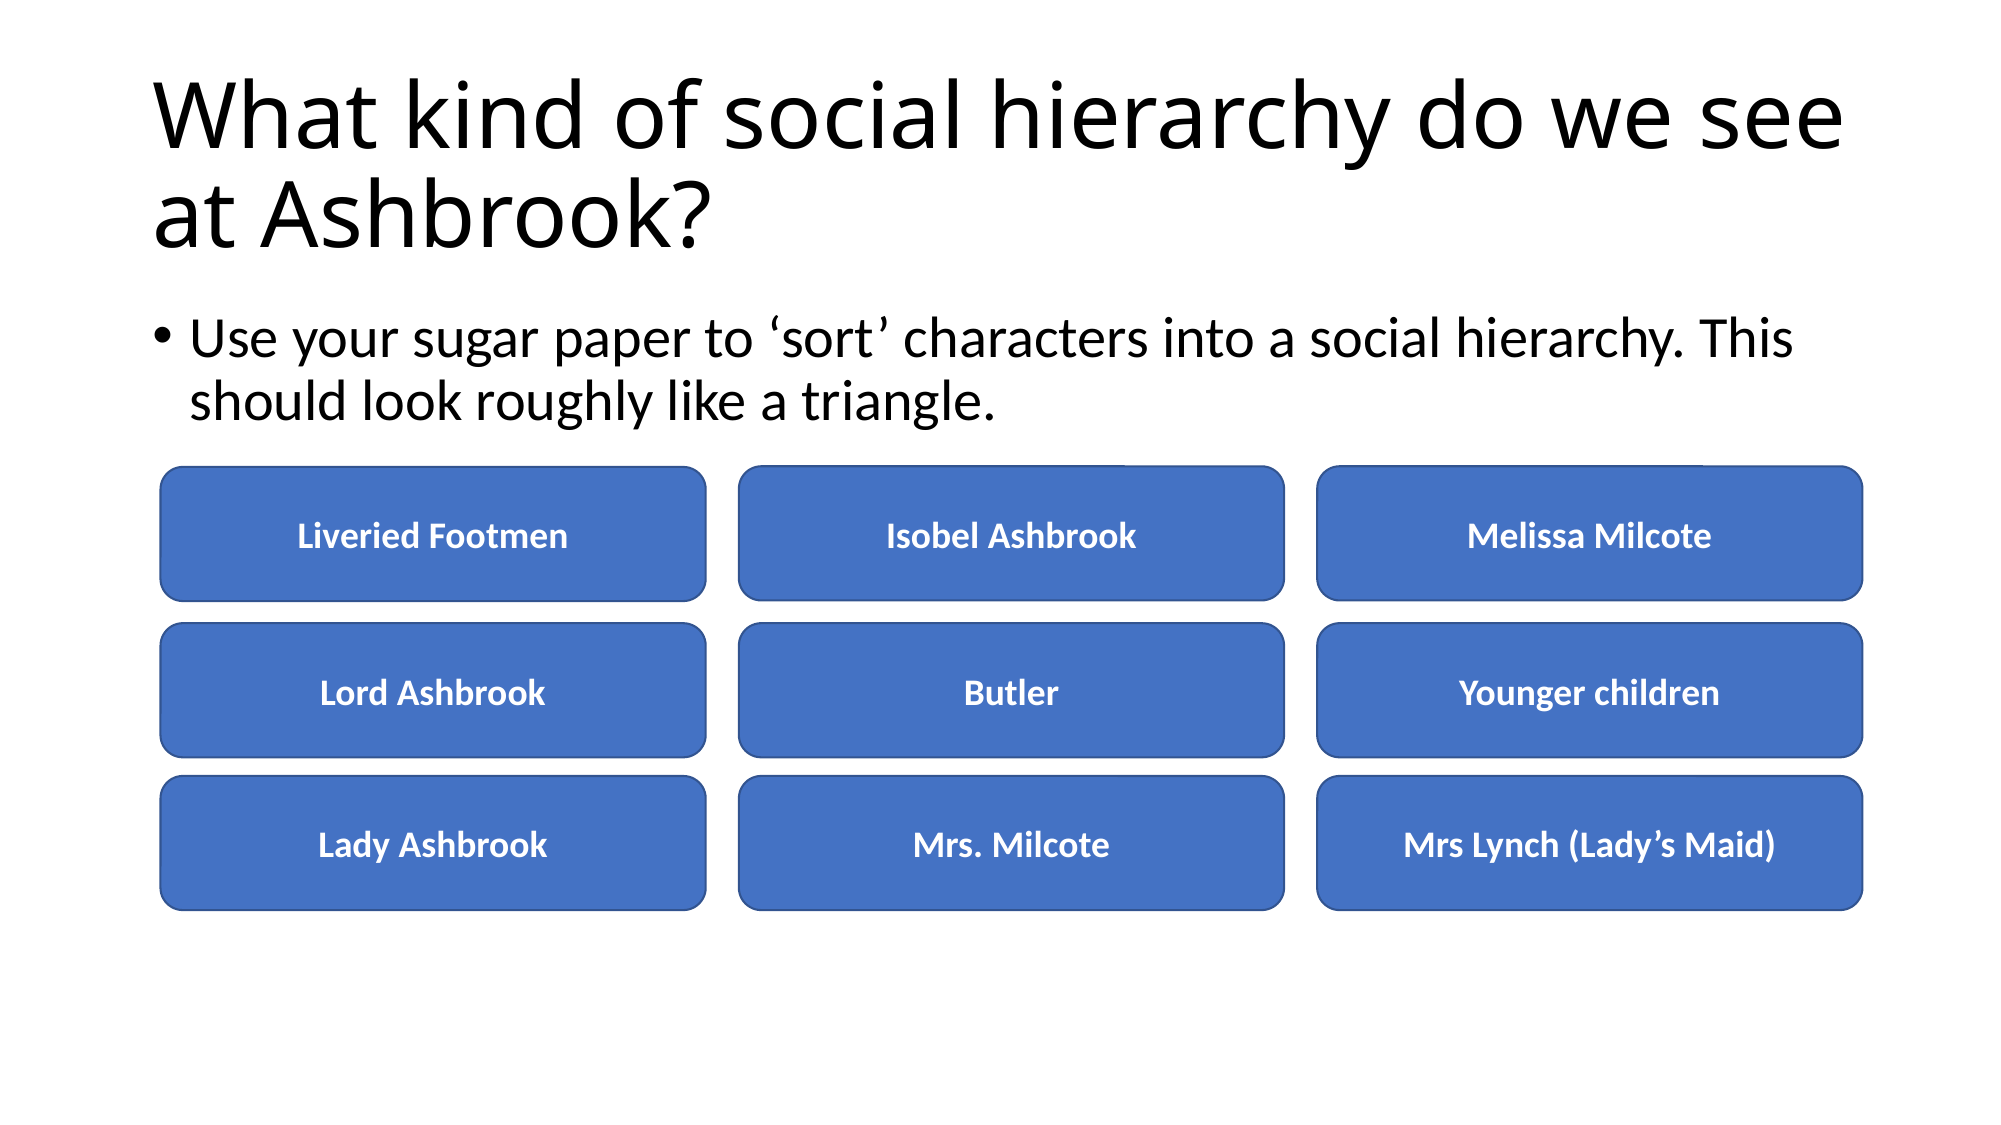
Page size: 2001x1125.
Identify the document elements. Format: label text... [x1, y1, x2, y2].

text_box Lord Ashbrook [159, 622, 707, 759]
text_box Mrs Lynch (Lady’s Maid) [1316, 774, 1864, 912]
text_box Isobel Ashbrook [737, 465, 1286, 602]
text_box Mrs. Milcote [737, 774, 1286, 912]
list Use your sugar paper to ‘sort’ characters into a social hierarchy. This should look roughly like a triangle. [137, 299, 1863, 1014]
text_box Melissa Milcote [1316, 465, 1864, 602]
text_box Lady Ashbrook [159, 774, 707, 912]
text_box Liveried Footmen [159, 465, 707, 603]
title What kind of social hierarchy do we see at Ashbrook? [137, 59, 1863, 278]
text_box Younger children [1316, 622, 1864, 759]
text_box Butler [737, 622, 1286, 759]
